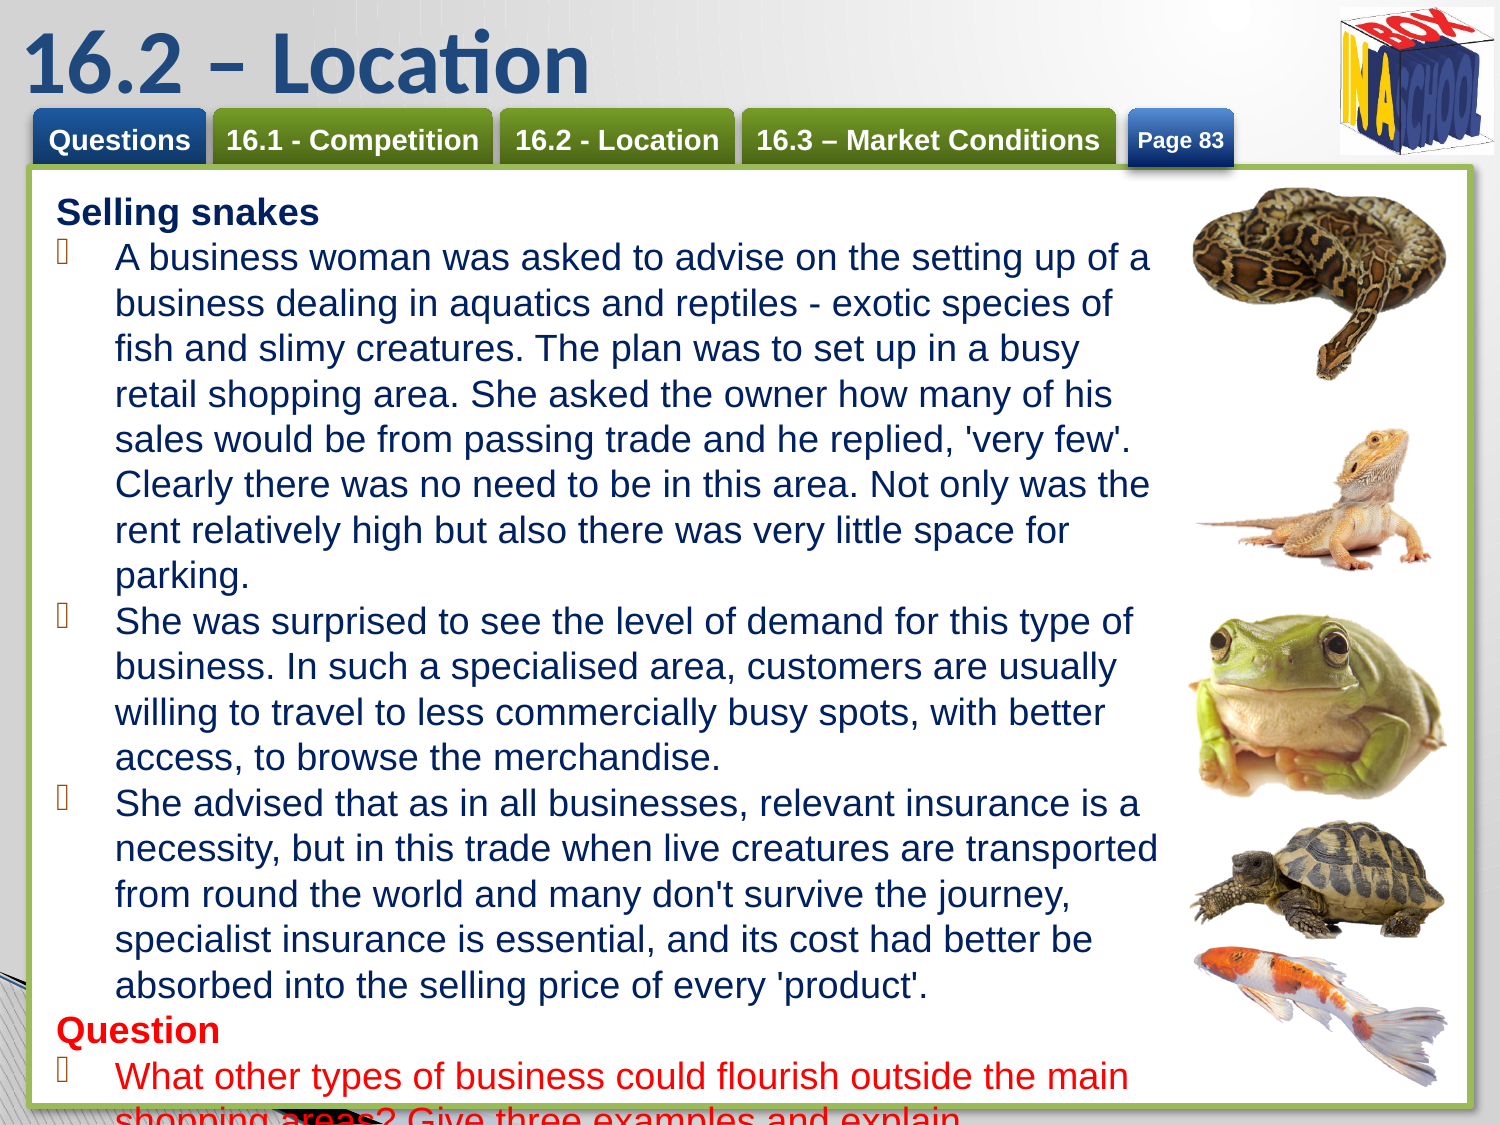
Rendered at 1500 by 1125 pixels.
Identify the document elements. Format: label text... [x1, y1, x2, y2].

picture [1186, 607, 1448, 802]
picture [1186, 184, 1448, 384]
text_box Page 83 [1127, 108, 1235, 168]
picture [1186, 944, 1448, 1090]
text_box Selling snakes A business woman was asked to advise on the setting up of a business dealing in aquatics and reptiles - exotic species of fish and slimy creatures. The plan was to set up in a busy retail shopping area. She asked the owner how many of his sales would be from passing trade and he replied, 'very few'. Clearly there was no need to be in this area. Not only was the rent relatively high but also there was very little space for parking. She was surprised to see the level of demand for this type of business. In such a specialised area, customers are usually willing to travel to less commercially busy spots, with better access, to browse the merchandise. She advised that as in all businesses, relevant insurance is a necessity, but in this trade when live creatures are transported from round the world and many don't survive the journey, specialist insurance is essential, and its cost had better be absorbed into the selling price of every 'product'. Question What other types of business could flourish outside the main shopping areas? Give three examples and explain. [41, 179, 1187, 1125]
picture [1186, 818, 1448, 942]
picture [1340, 7, 1495, 155]
picture [1186, 401, 1448, 591]
title 16.2 – Location [5, 11, 1270, 102]
